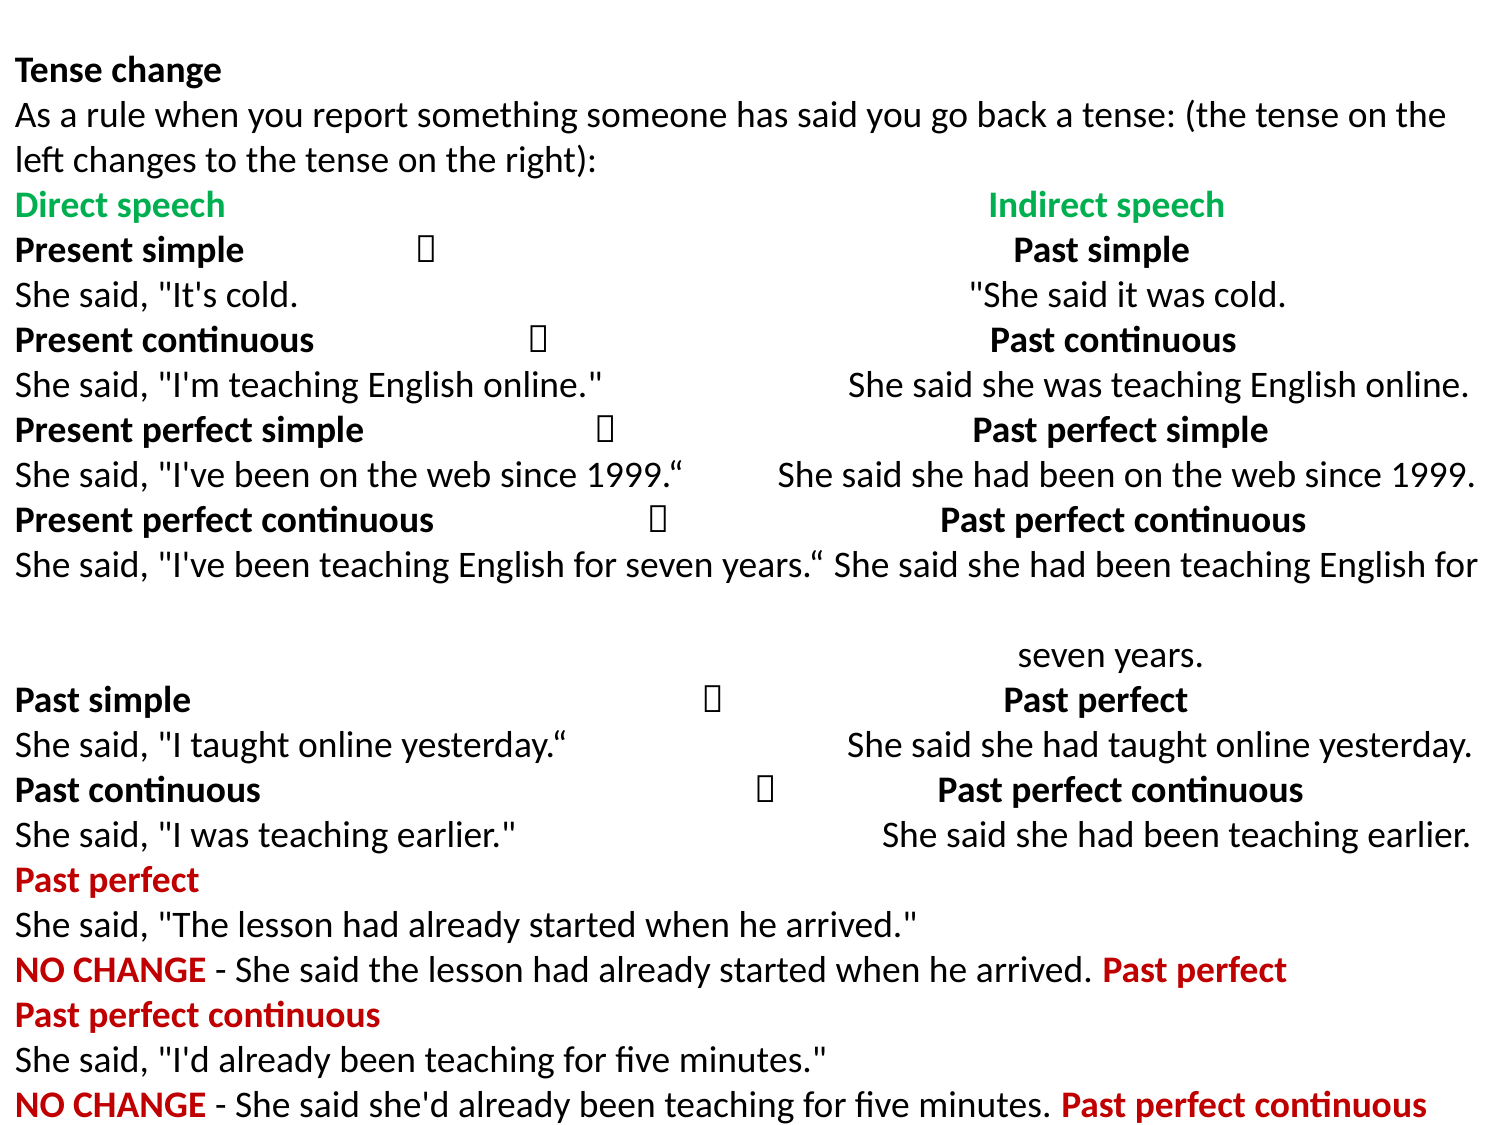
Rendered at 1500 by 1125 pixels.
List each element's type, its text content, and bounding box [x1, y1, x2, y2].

text_box Tense change As a rule when you report something someone has said you go back a tense: (the tense on the left changes to the tense on the right): Direct speech Indirect speech Present simple  Past simple She said, "It's cold. "She said it was cold. Present continuous  Past continuous She said, "I'm teaching English online." She said she was teaching English online. Present perfect simple  Past perfect simple She said, "I've been on the web since 1999.“ She said she had been on the web since 1999. Present perfect continuous  Past perfect continuous She said, "I've been teaching English for seven years.“ She said she had been teaching English for seven years. Past simple  Past perfect She said, "I taught online yesterday.“ She said she had taught online yesterday. Past continuous  Past perfect continuous She said, "I was teaching earlier." She said she had been teaching earlier. Past perfect She said, "The lesson had already started when he arrived." NO CHANGE - She said the lesson had already started when he arrived. Past perfect Past perfect continuous She said, "I'd already been teaching for five minutes." NO CHANGE - She said she'd already been teaching for five minutes. Past perfect continuous [0, 37, 1500, 1125]
